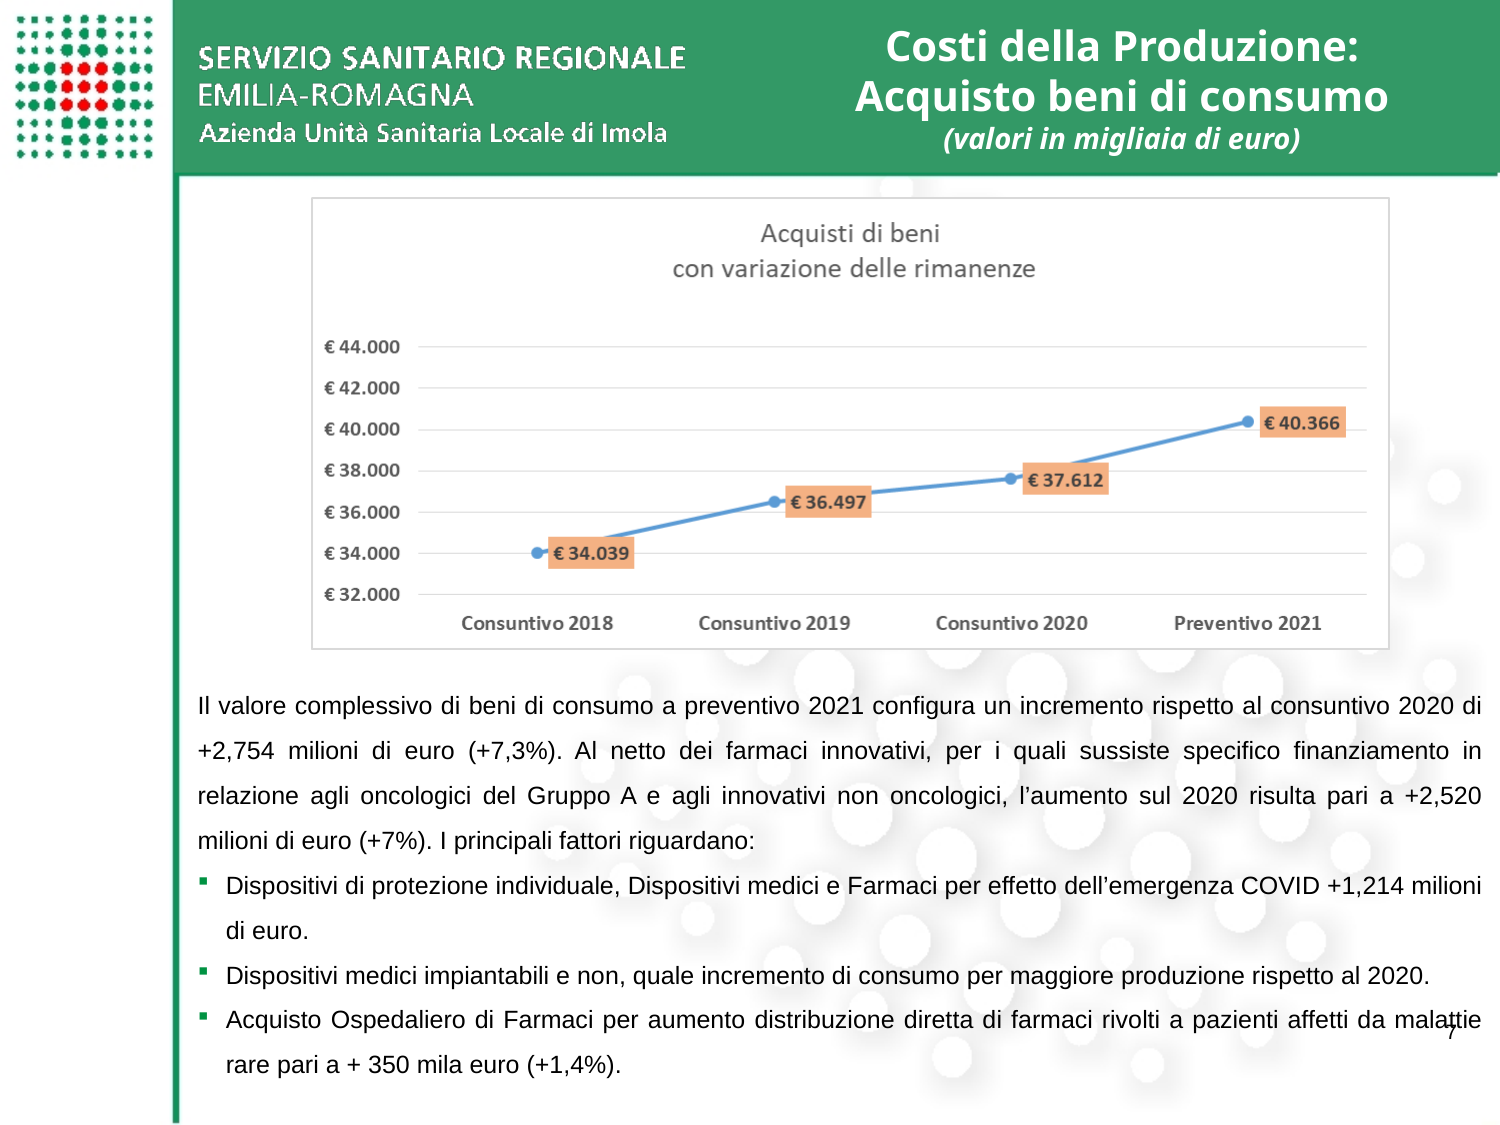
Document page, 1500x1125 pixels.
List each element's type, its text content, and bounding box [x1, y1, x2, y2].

text_box Il valore complessivo di beni di consumo a preventivo 2021 configura un incremento rispetto al consuntivo 2020 di +2,754 milioni di euro (+7,3%). Al netto dei farmaci innovativi, per i quali sussiste specifico finanziamento in relazione agli oncologici del Gruppo A e agli innovativi non oncologici, l’aumento sul 2020 risulta pari a +2,520 milioni di euro (+7%). I principali fattori riguardano: Dispositivi di protezione individuale, Dispositivi medici e Farmaci per effetto dell’emergenza COVID +1,214 milioni di euro. Dispositivi medici impiantabili e non, quale incremento di consumo per maggiore produzione rispetto al 2020. Acquisto Ospedaliero di Farmaci per aumento distribuzione diretta di farmaci rivolti a pazienti affetti da malattie rare pari a + 350 mila euro (+1,4%). [183, 667, 1500, 1087]
text_box Costi della Produzione: Acquisto beni di consumo (valori in migliaia di euro) [809, 12, 1436, 163]
picture [0, 0, 1500, 1125]
